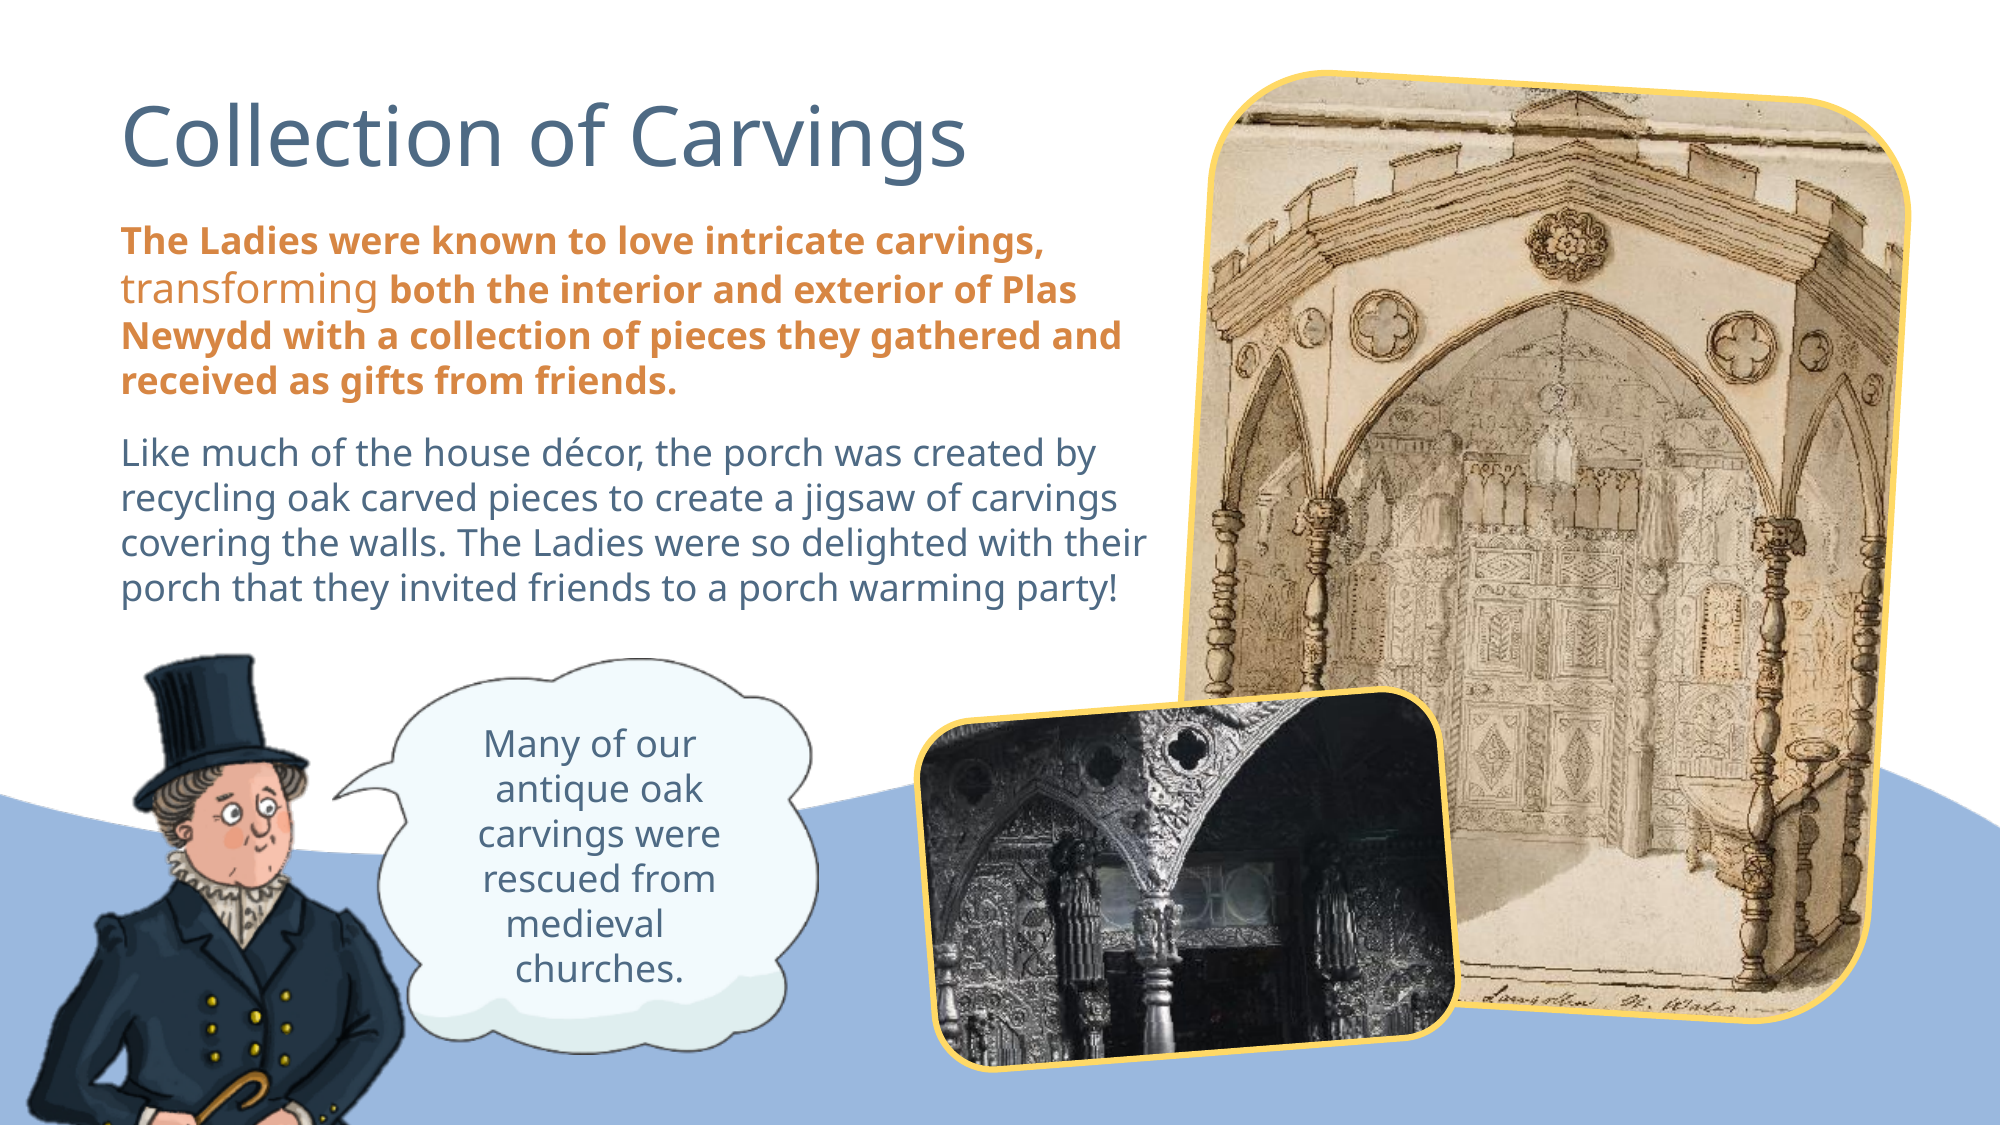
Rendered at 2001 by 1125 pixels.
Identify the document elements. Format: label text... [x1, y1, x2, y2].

text_box The Ladies were known to love intricate carvings, transforming both the interior and exterior of Plas Newydd with a collection of pieces they gathered and received as gifts from friends. Like much of the house décor, the porch was created by recycling oak carved pieces to create a jigsaw of carvings covering the walls. The Ladies were so delighted with their porch that they invited friends to a porch warming party! [105, 209, 1190, 617]
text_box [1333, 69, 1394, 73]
picture [0, 77, 2000, 1125]
text_box Collection of Carvings [105, 69, 1321, 191]
